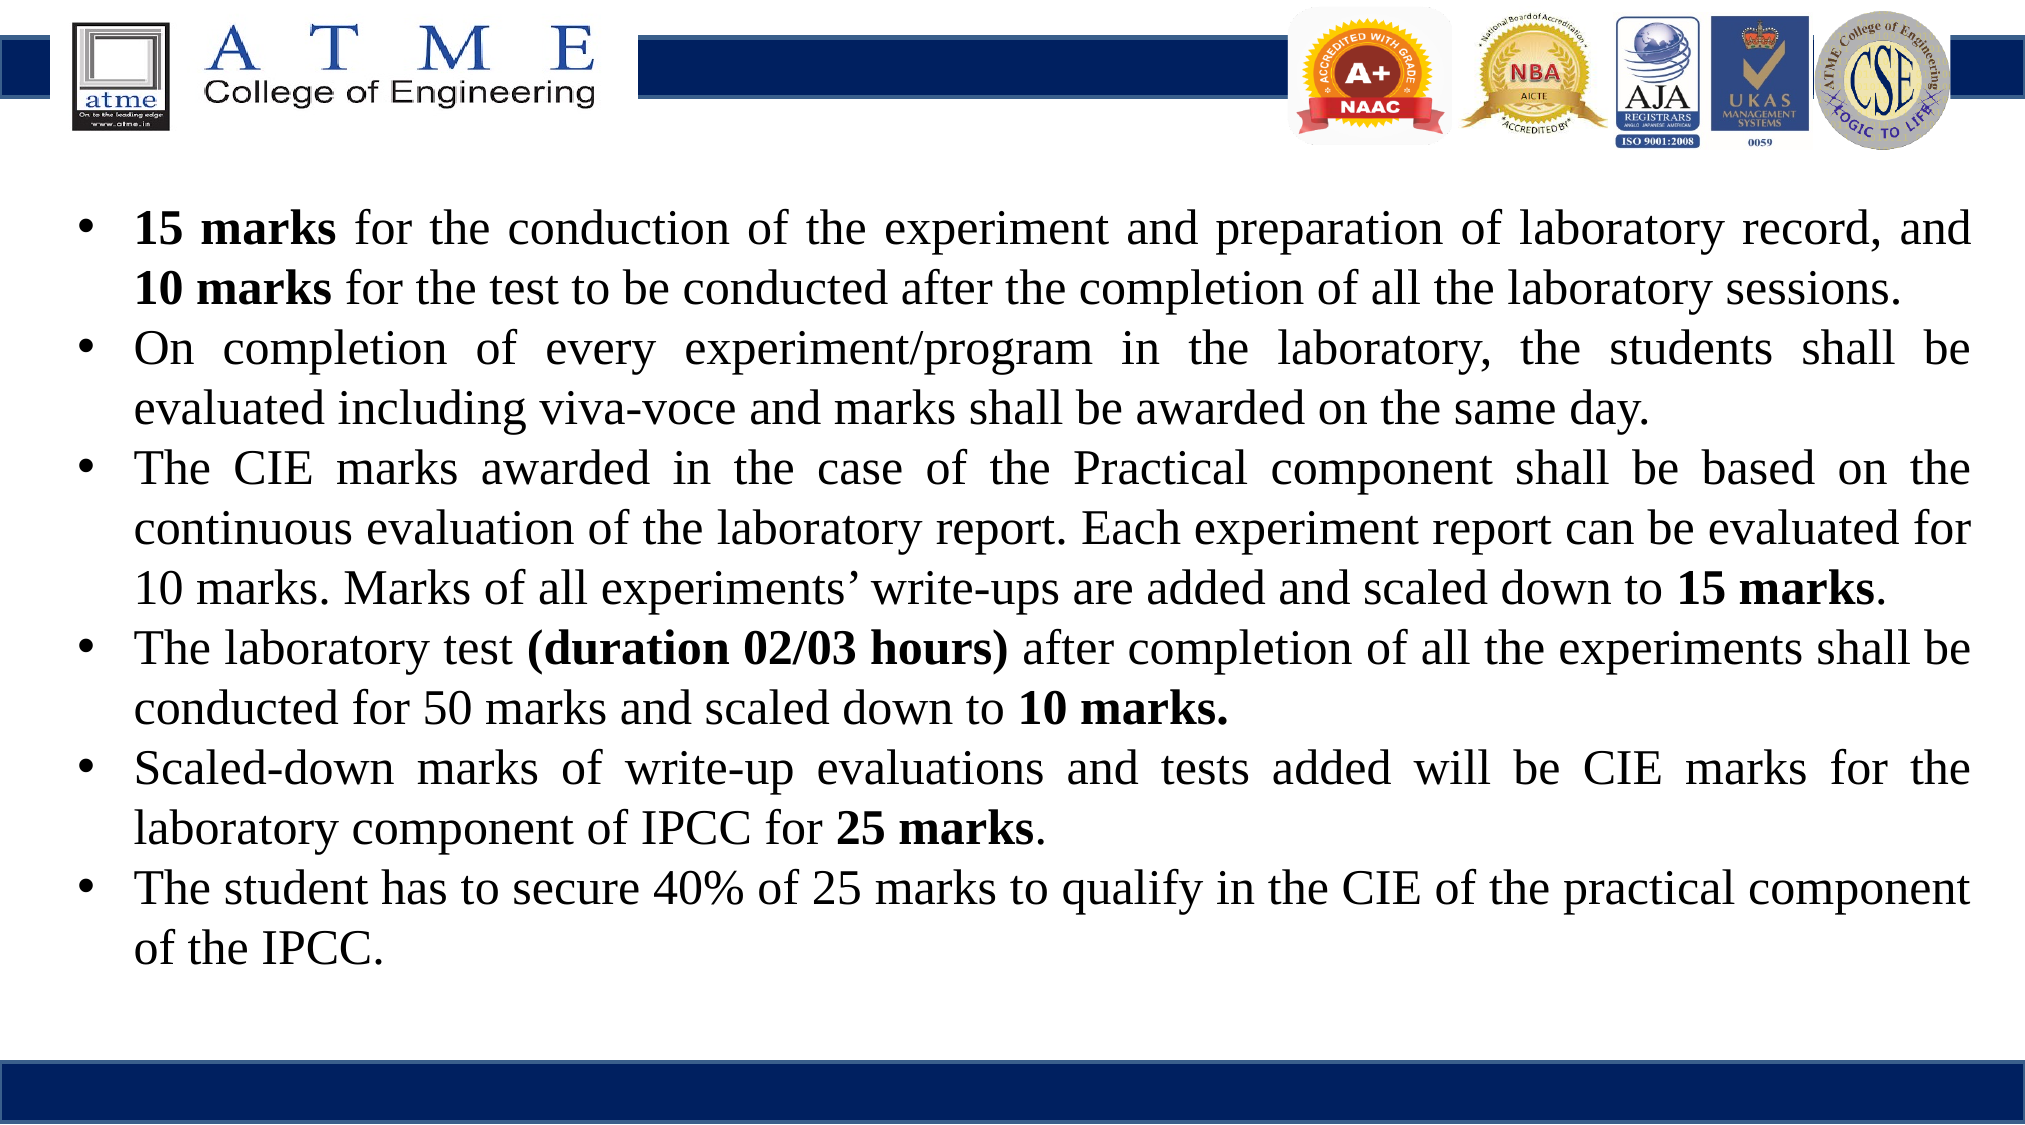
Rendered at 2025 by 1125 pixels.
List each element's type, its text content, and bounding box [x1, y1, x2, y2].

picture [50, 0, 638, 150]
text_box 15 marks for the conduction of the experiment and preparation of laboratory record, and 10 marks for the test to be conducted after the completion of all the laboratory sessions. On completion of every experiment/program in the laboratory, the students shall be evaluated including viva-voce and marks shall be awarded on the same day. The CIE marks awarded in the case of the Practical component shall be based on the continuous evaluation of the laboratory report. Each experiment report can be evaluated for 10 marks. Marks of all experiments’ write-ups are added and scaled down to 15 marks. The laboratory test (duration 02/03 hours) after completion of all the experiments shall be conducted for 50 marks and scaled down to 10 marks. Scaled-down marks of write-up evaluations and tests added will be CIE marks for the laboratory component of IPCC for 25 marks. The student has to secure 40% of 25 marks to qualify in the CIE of the practical component of the IPCC. [62, 187, 1988, 983]
picture [1814, 9, 1951, 151]
picture [1287, 6, 1813, 150]
